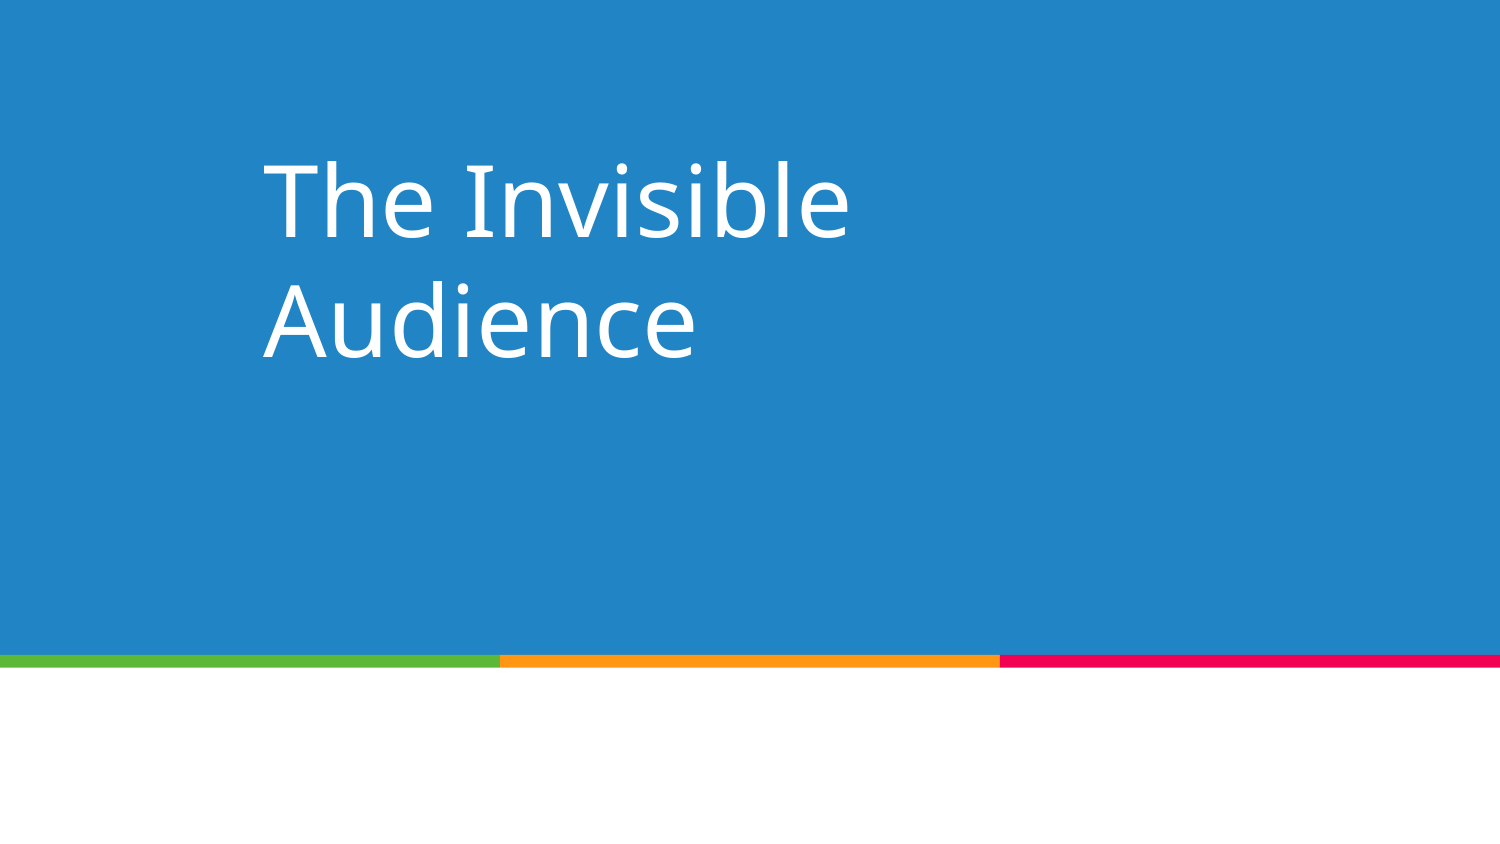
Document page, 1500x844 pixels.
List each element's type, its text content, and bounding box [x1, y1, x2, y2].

title The Invisible Audience [173, 202, 1327, 393]
